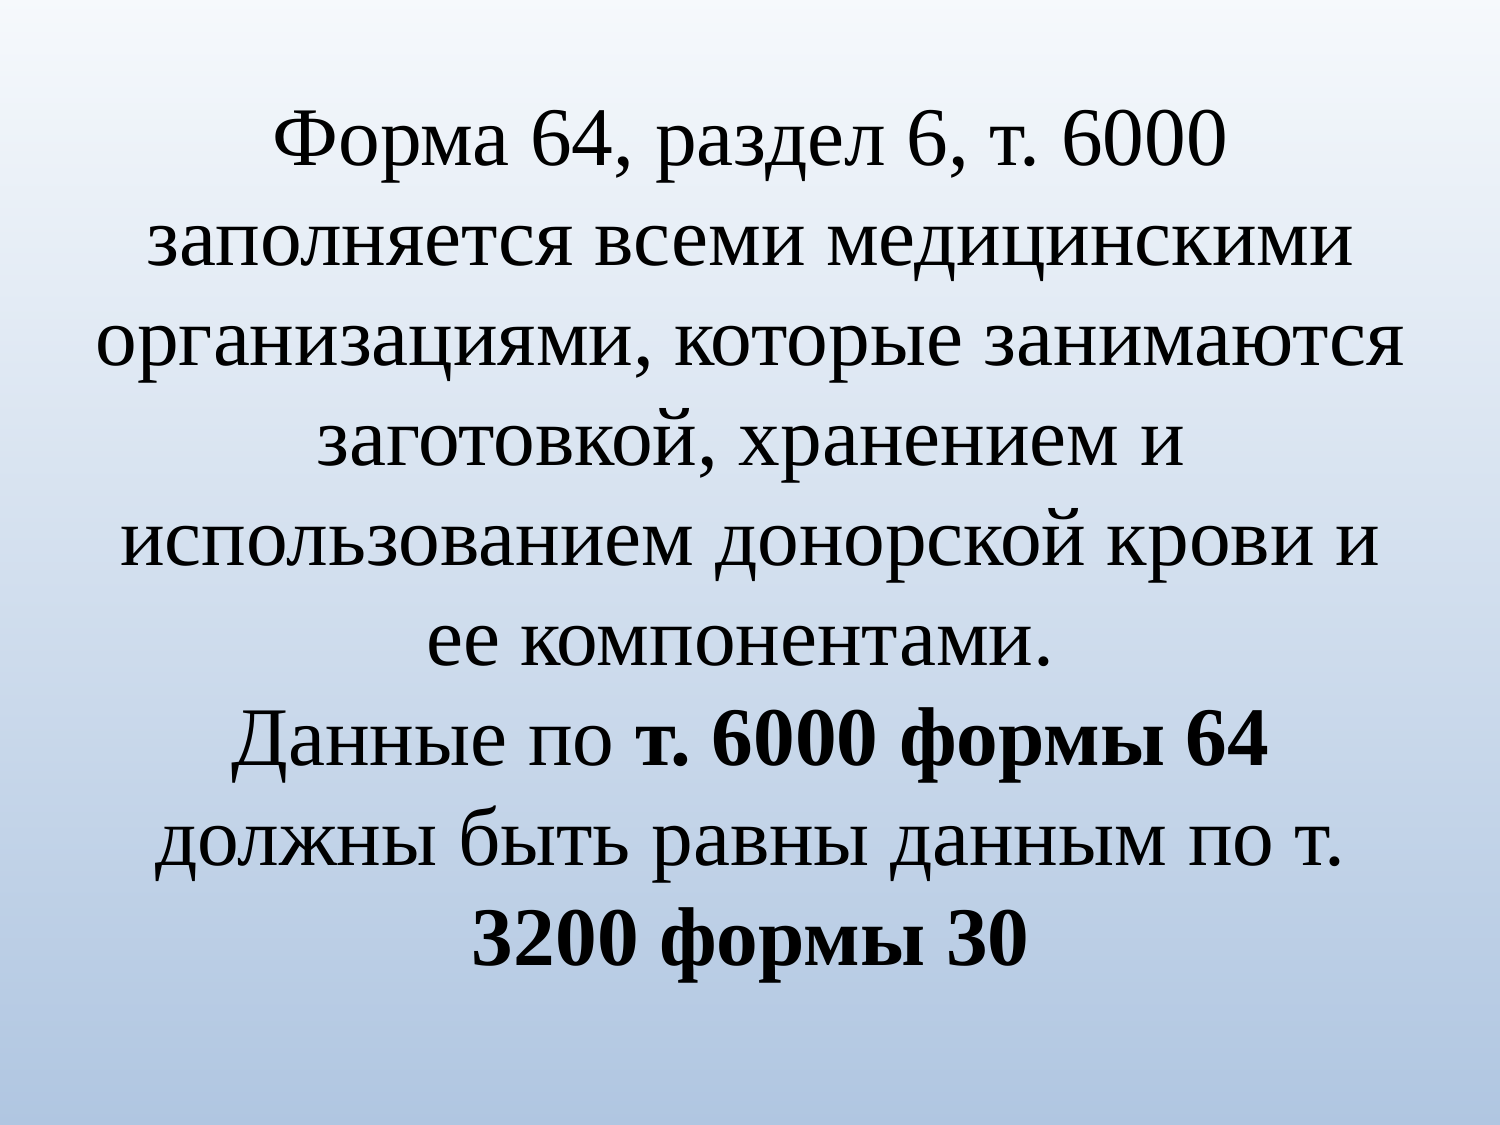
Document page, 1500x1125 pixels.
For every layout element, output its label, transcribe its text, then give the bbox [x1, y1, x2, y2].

title Форма 64, раздел 6, т. 6000 заполняется всеми медицинскими организациями, которые занимаются заготовкой, хранением и использованием донорской крови и ее компонентами. Данные по т. 6000 формы 64 должны быть равны данным по т. 3200 формы 30 [76, 0, 1426, 1125]
